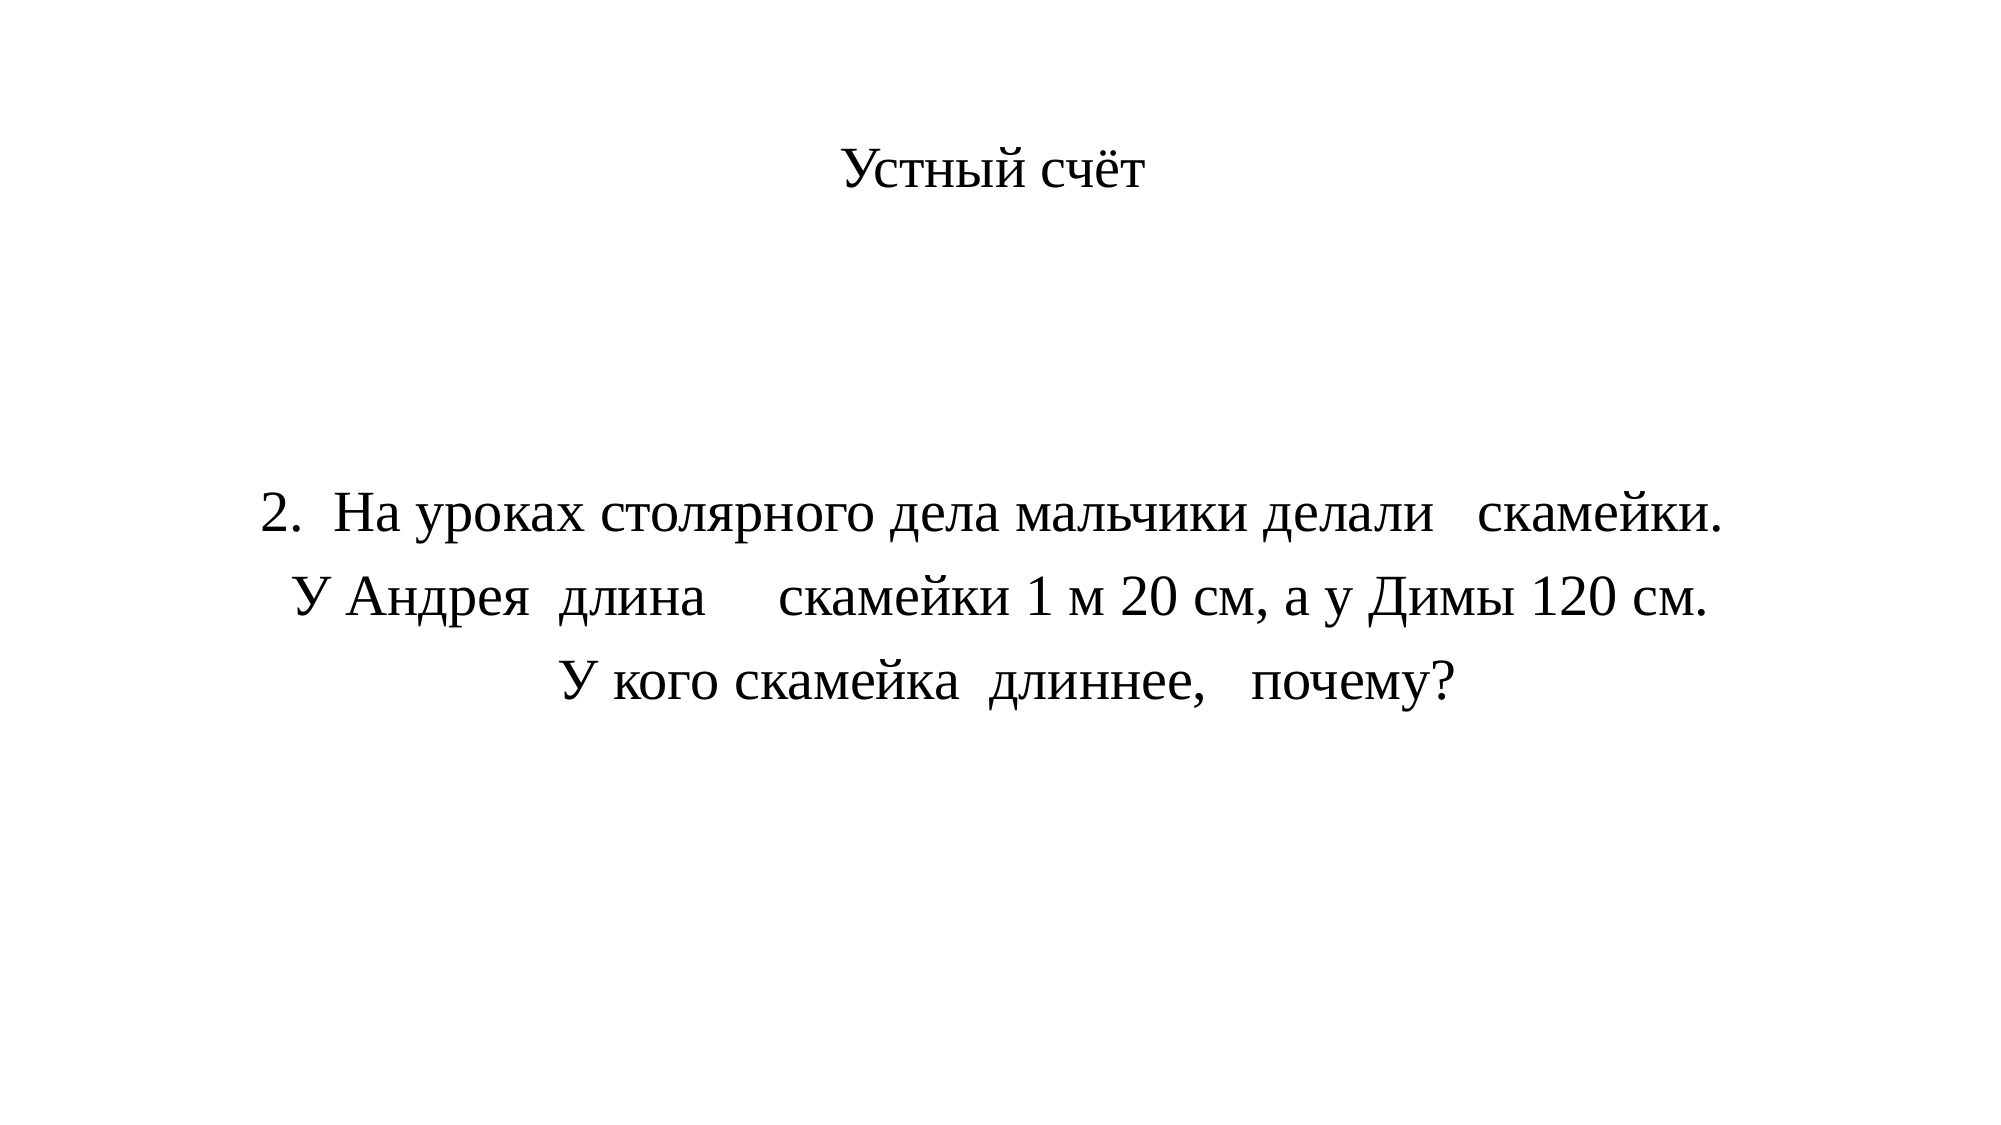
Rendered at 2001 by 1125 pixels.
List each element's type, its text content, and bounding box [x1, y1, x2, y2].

title Устный счёт [137, 59, 1863, 278]
list 2. На уроках столярного дела мальчики делали скамейки. У Андрея длина скамейки 1 м 20 см, а у Димы 120 см. У кого скамейка длиннее, почему? [137, 299, 1863, 1014]
